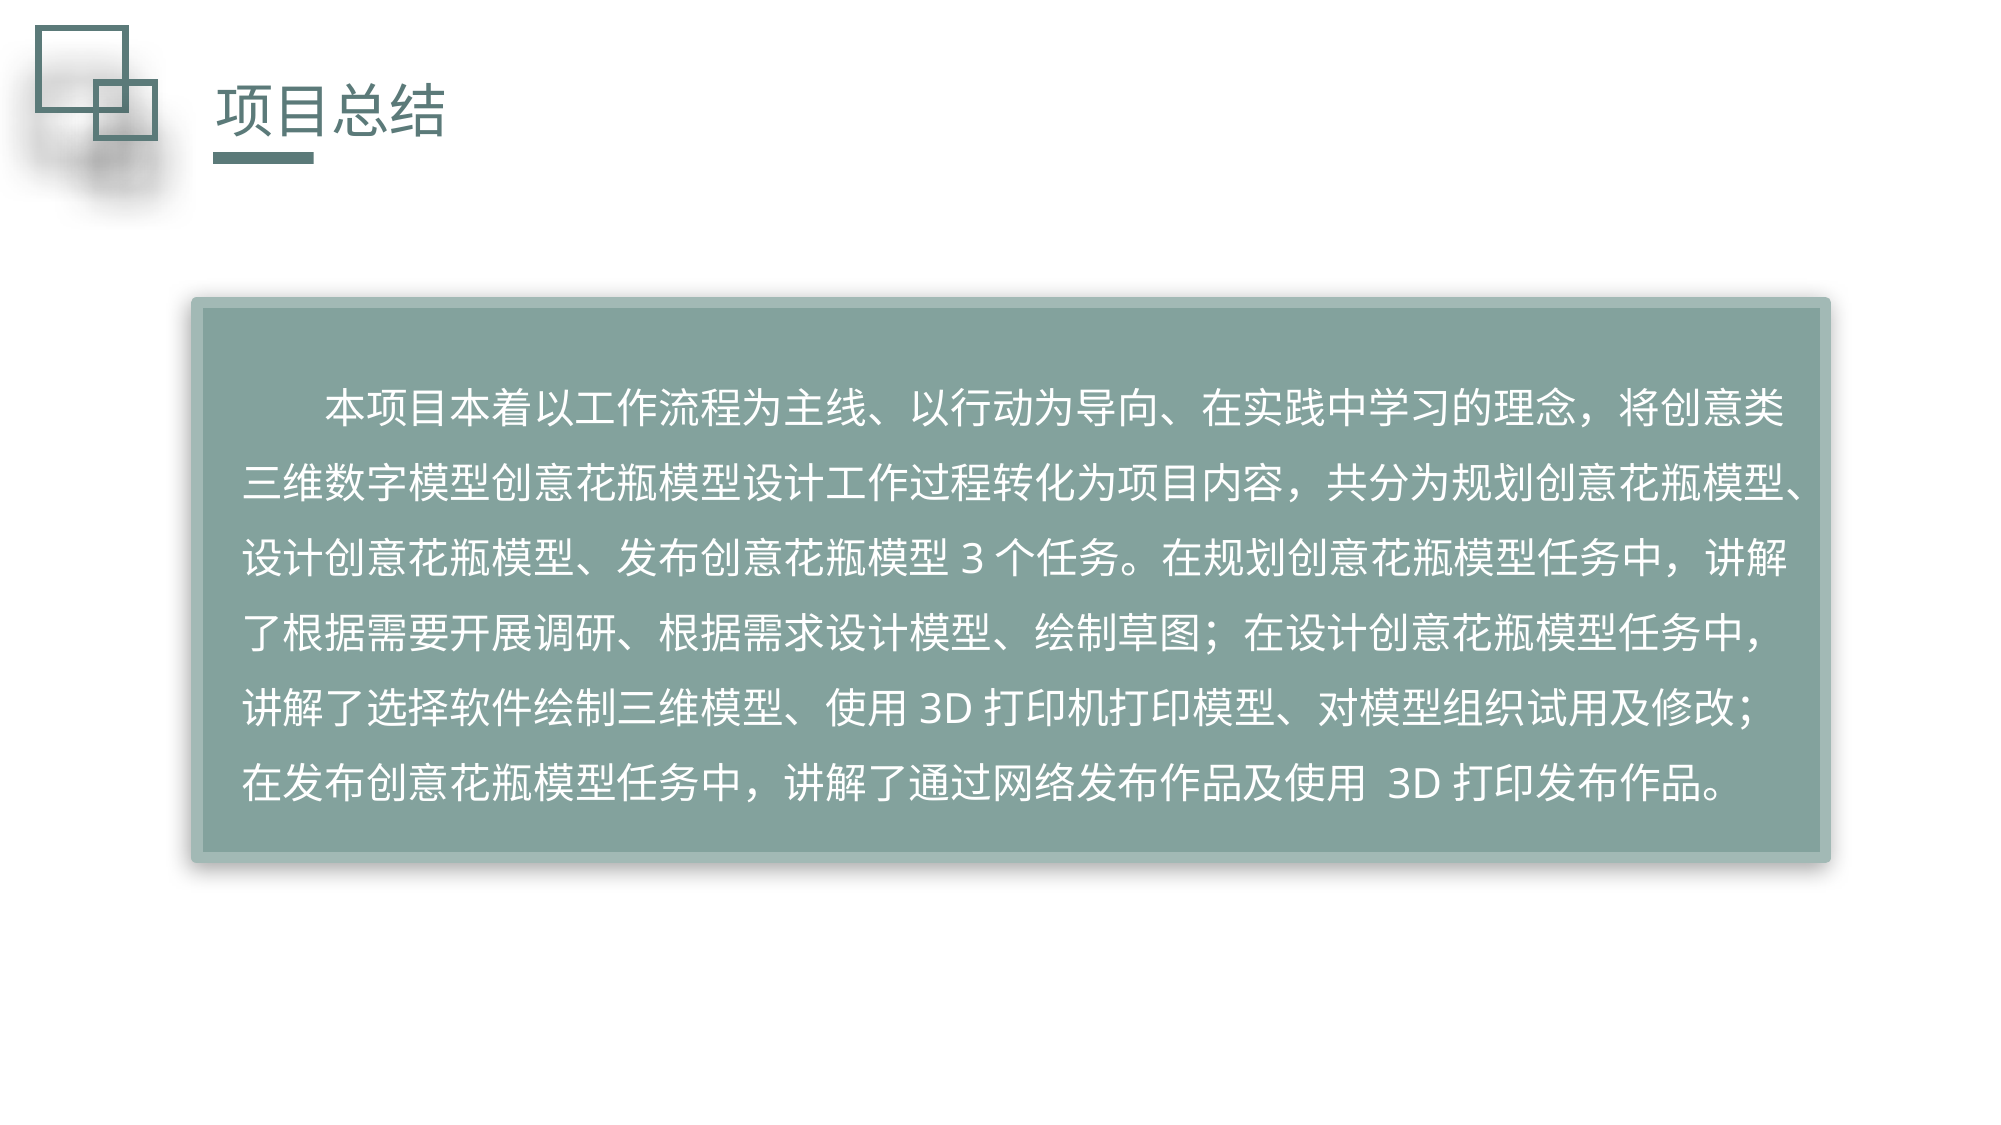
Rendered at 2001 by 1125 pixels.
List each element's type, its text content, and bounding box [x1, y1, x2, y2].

text_box [37, 27, 127, 111]
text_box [173, 66, 481, 164]
text_box [196, 302, 1826, 858]
text_box 本项目本着以工作流程为主线、以行动为导向、在实践中学习的理念，将创意类三维数字模型创意花瓶模型设计工作过程转化为项目内容，共分为规划创意花瓶模型、设计创意花瓶模型、发布创意花瓶模型3个任务。在规划创意花瓶模型任务中，讲解了根据需要开展调研、根据需求设计模型、绘制草图；在设计创意花瓶模型任务中，讲解了选择软件绘制三维模型、使用3D打印机打印模型、对模型组织试用及修改；在发布创意花瓶模型任务中，讲解了通过网络发布作品及使用 3D打印发布作品。 [226, 349, 1825, 815]
text_box [95, 81, 156, 139]
